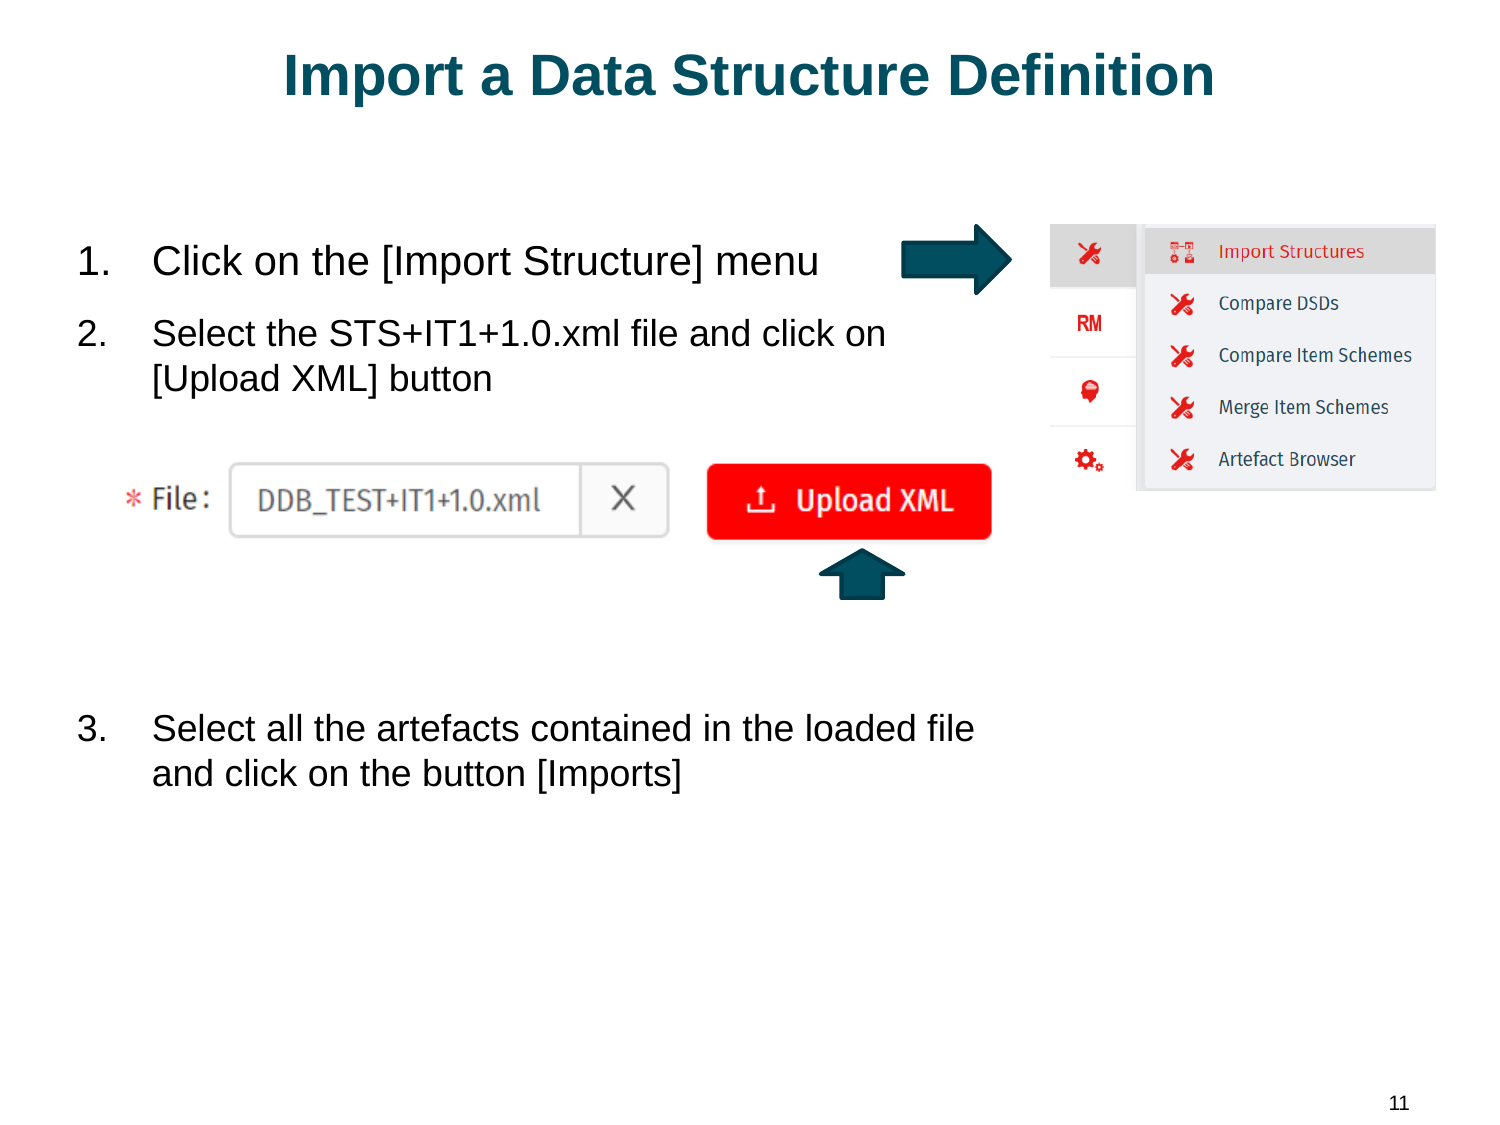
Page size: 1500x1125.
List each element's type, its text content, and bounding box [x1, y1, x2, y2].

picture [106, 453, 995, 551]
slide_number 11 [1074, 1082, 1425, 1125]
text_box [901, 224, 1012, 296]
text_box Click on the [Import Structure] menu Select the STS+IT1+1.0.xml file and click on [Upload XML] button Select all the artefacts contained in the loaded file and click on the button [Imports] [62, 226, 1040, 969]
picture [1050, 223, 1436, 491]
title Import a Data Structure Definition [75, 20, 1425, 125]
text_box [818, 559, 906, 600]
